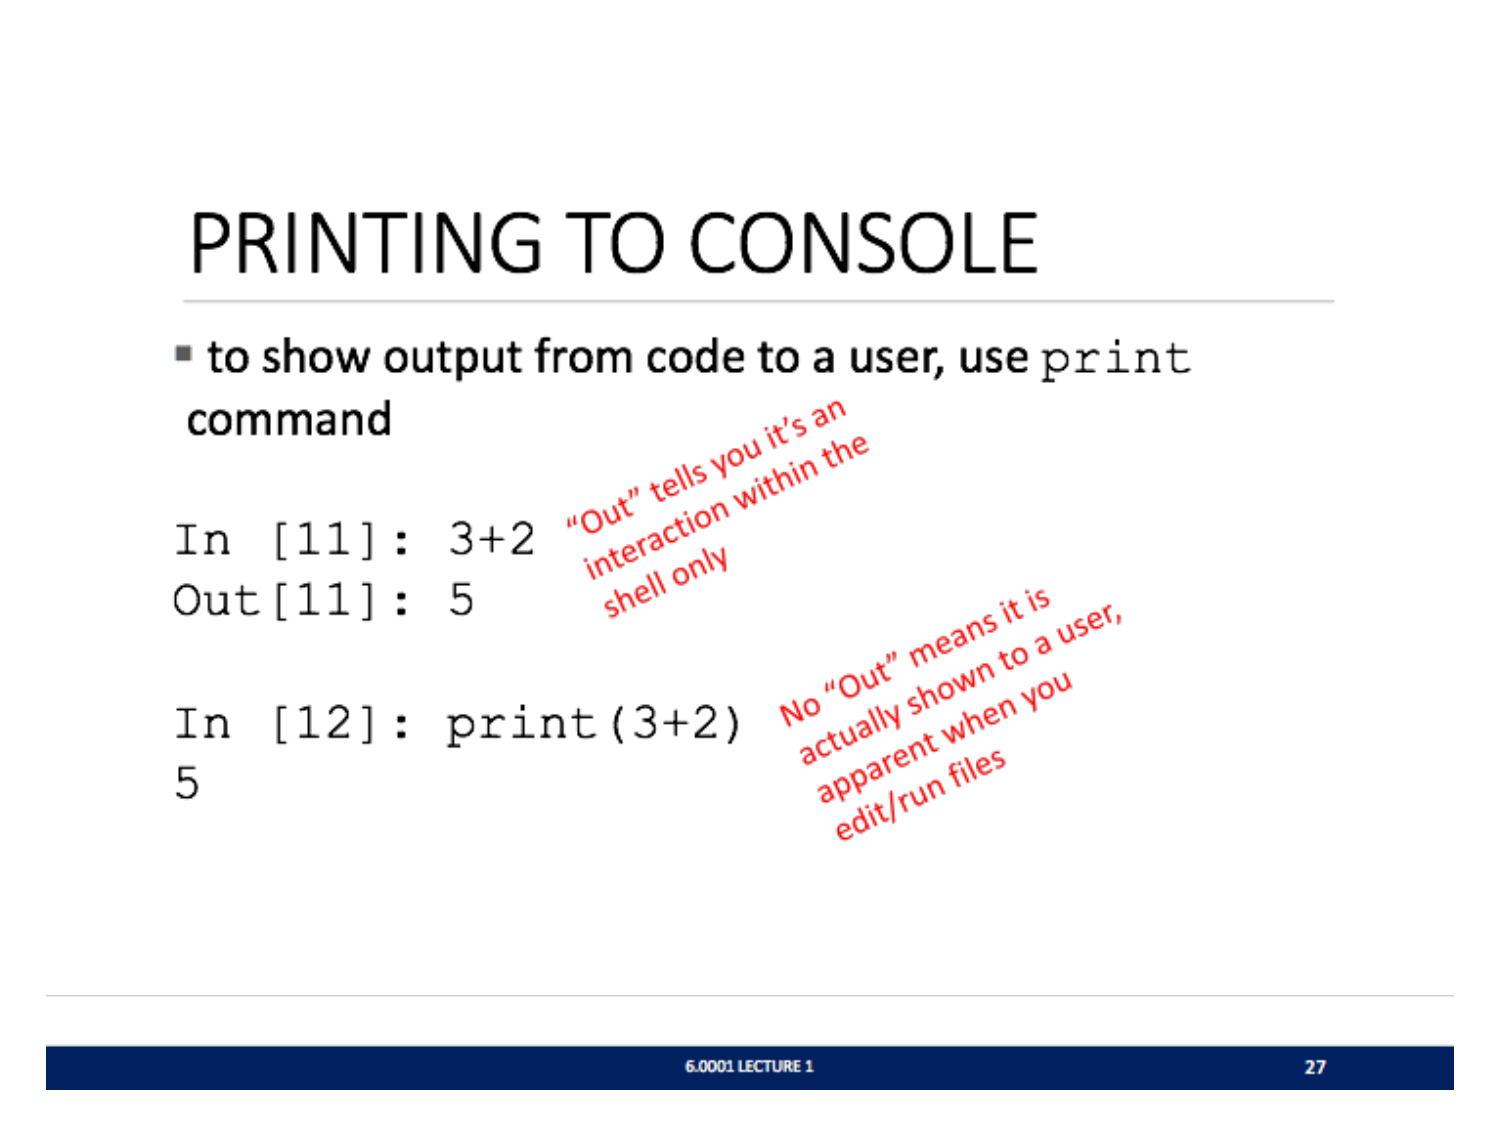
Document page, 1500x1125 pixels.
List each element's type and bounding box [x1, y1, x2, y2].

picture [46, 34, 1454, 1091]
